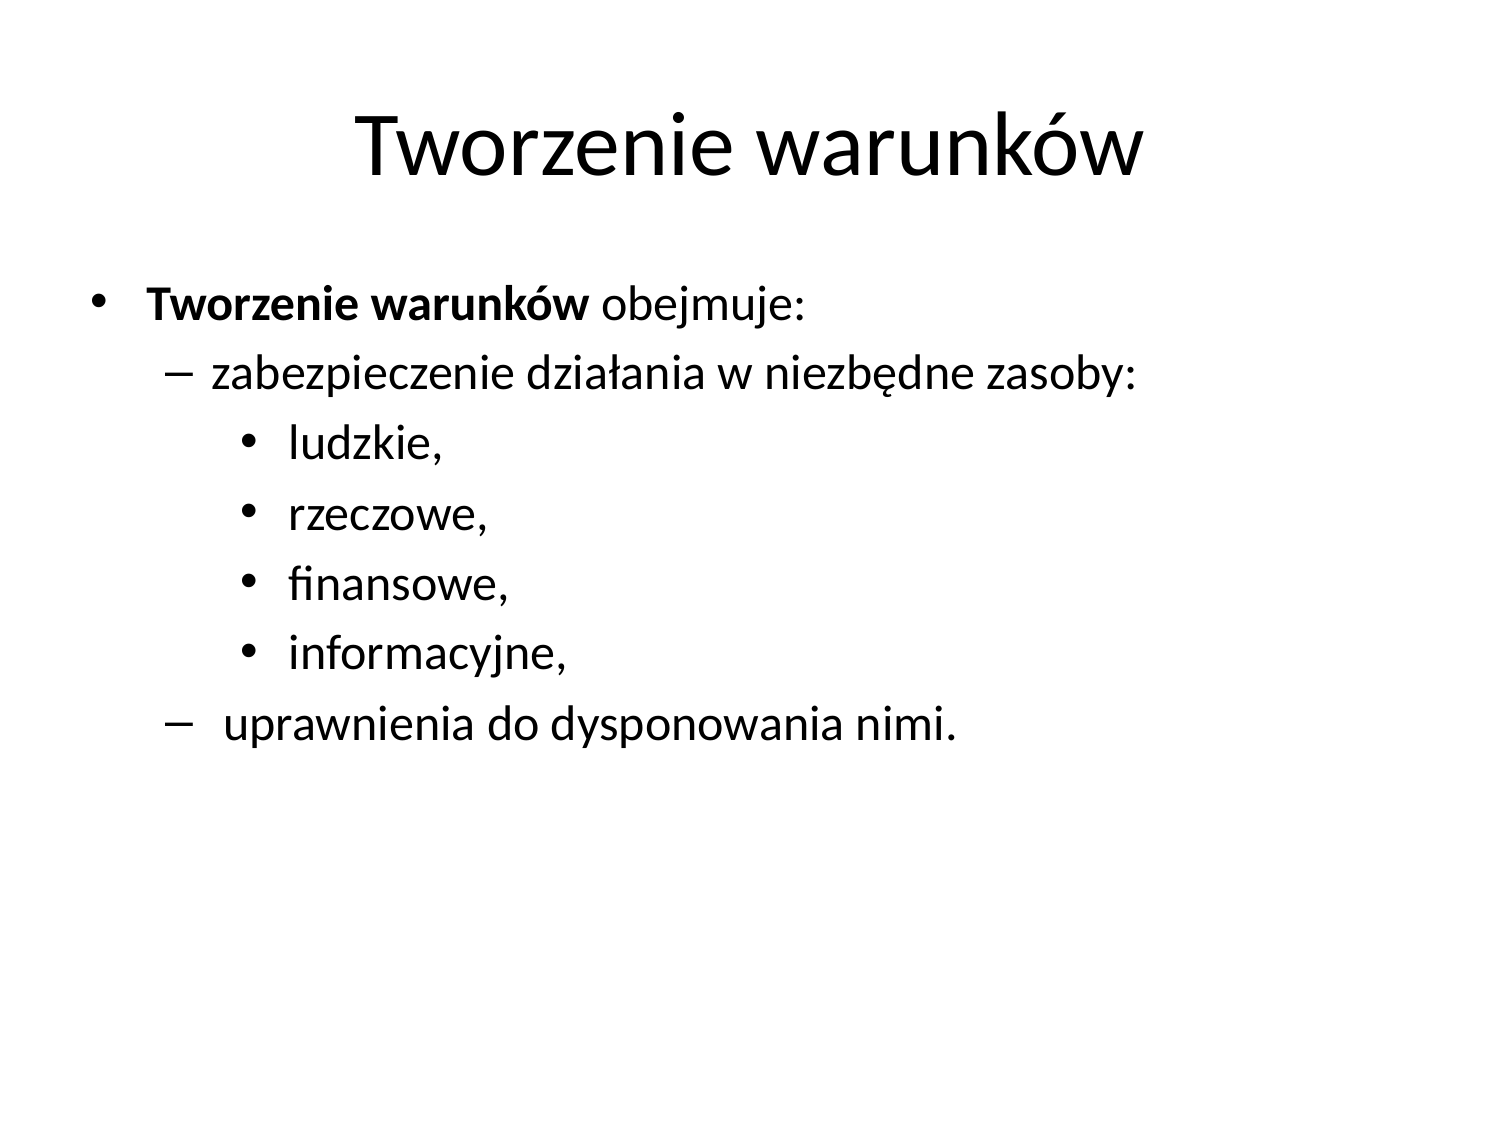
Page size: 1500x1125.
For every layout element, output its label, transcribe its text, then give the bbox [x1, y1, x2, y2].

list Tworzenie warunków obejmuje: zabezpieczenie działania w niezbędne zasoby: ludzkie, rzeczowe, finansowe, informacyjne, uprawnienia do dysponowania nimi. [75, 262, 1425, 1005]
title Tworzenie warunków [75, 45, 1425, 233]
